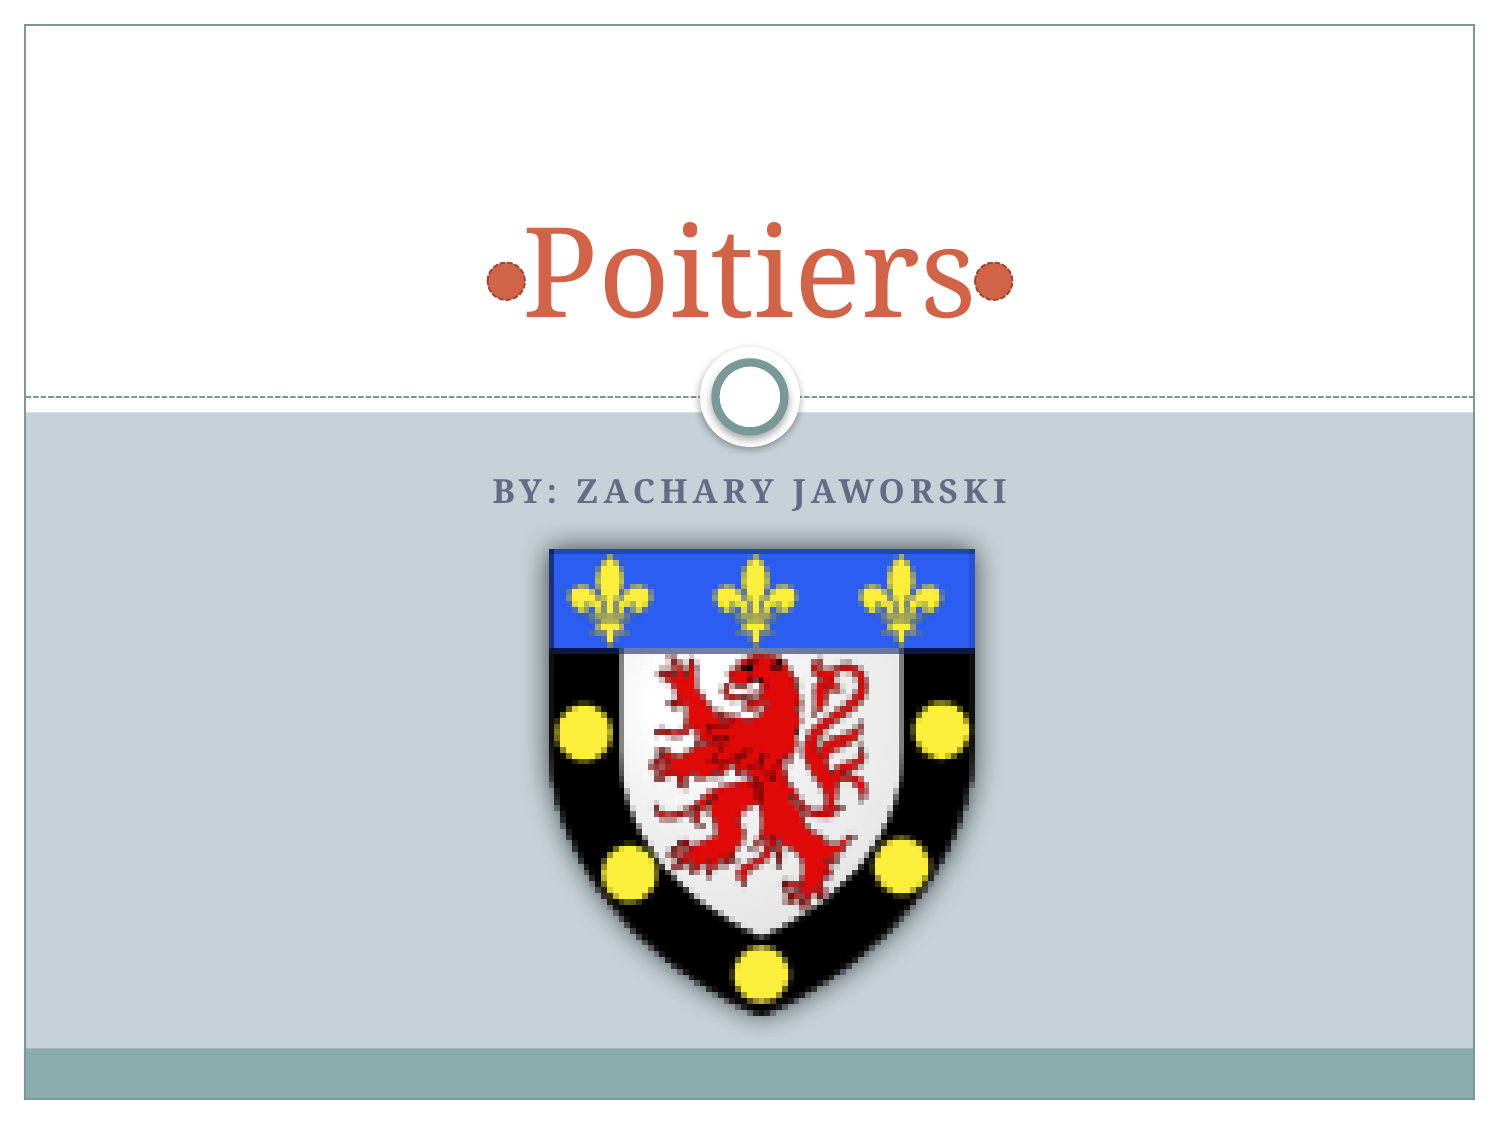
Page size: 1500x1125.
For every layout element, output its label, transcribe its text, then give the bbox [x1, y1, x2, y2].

subtitle By: Zachary Jaworski [225, 462, 1275, 750]
text_box [486, 261, 526, 301]
text_box [974, 261, 1014, 301]
picture [549, 549, 976, 1016]
title Poitiers [112, 62, 1388, 350]
